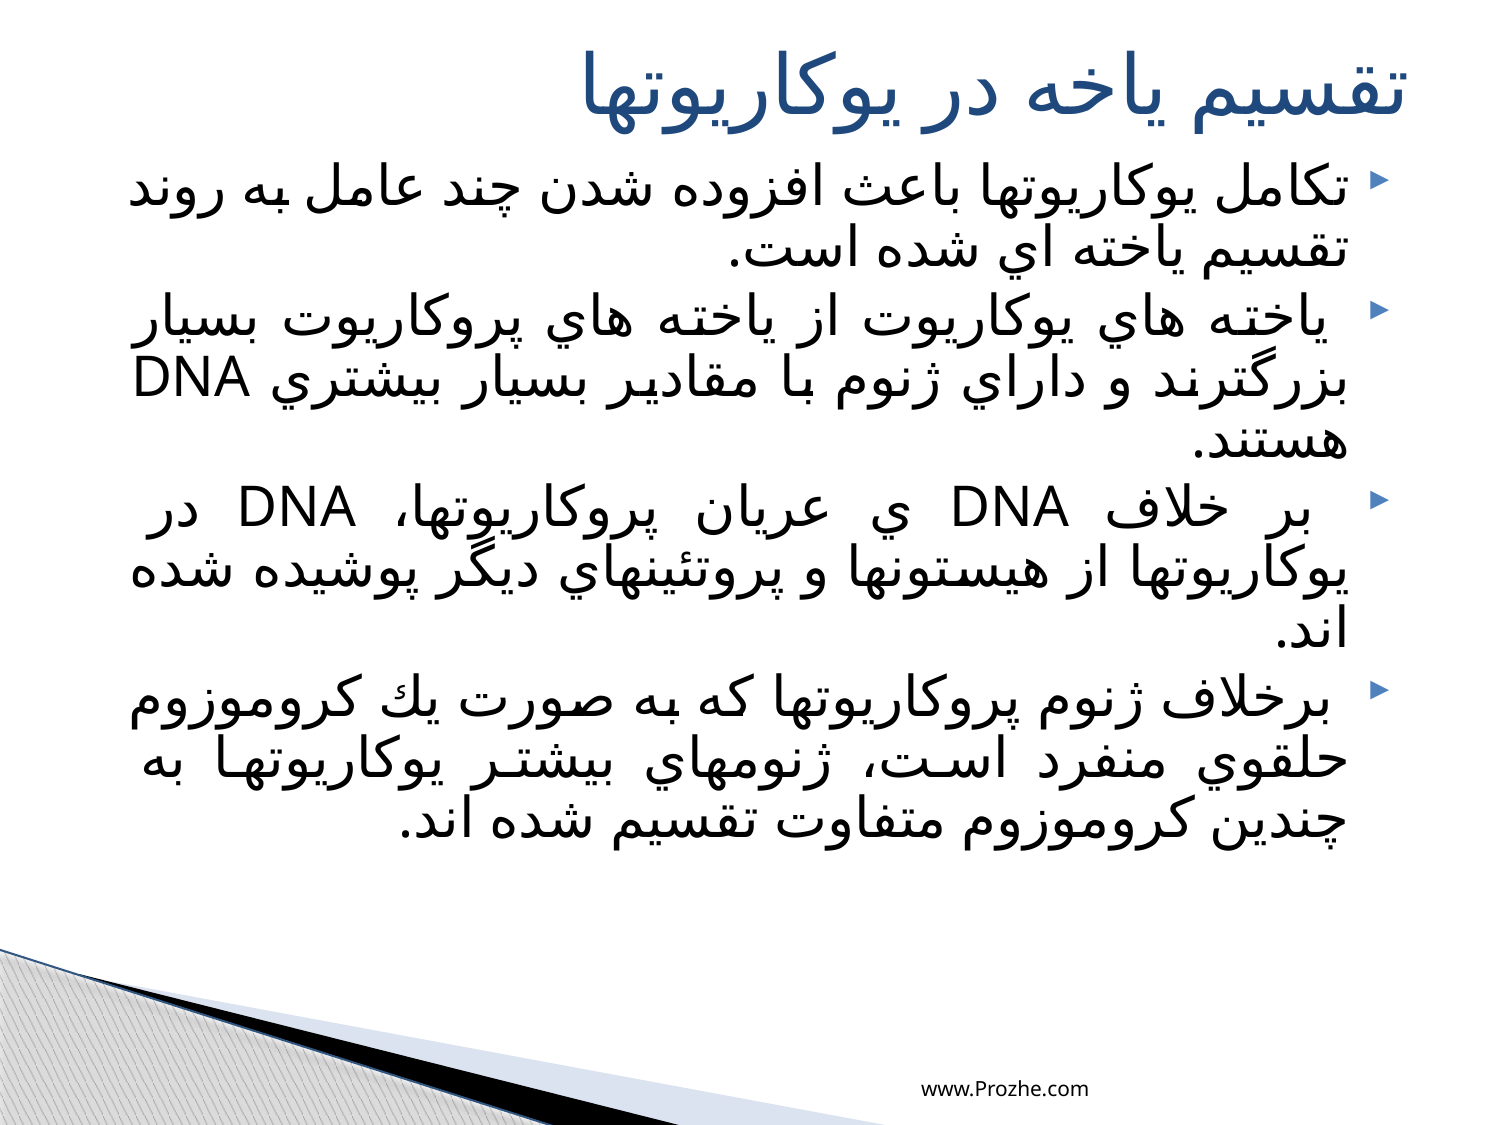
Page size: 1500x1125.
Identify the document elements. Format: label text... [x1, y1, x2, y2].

list تكامل يوكاريوتها باعث افزوده شدن چند عامل به روند تقسيم ياخته اي شده است. ياخته هاي يوكاريوت از ياخته هاي پروكاريوت بسيار بزرگترند و داراي ژنوم با مقادير بسيار بيشتري DNA هستند. بر خلاف DNA ي عريان پروكاريوتها، DNA در يوكاريوتها از هيستونها و پروتئينهاي ديگر پوشيده شده اند. برخلاف ژنوم پروكاريوتها كه به صورت يك كروموزوم حلقوي منفرد است، ژنومهاي بيشتر يوكاريوتها به چندين كروموزوم متفاوت تقسيم شده اند. [112, 163, 1425, 950]
footer www.Prozhe.com [718, 1051, 1105, 1112]
title تقسیم یاخه در یوکاریوتها [75, 0, 1425, 163]
